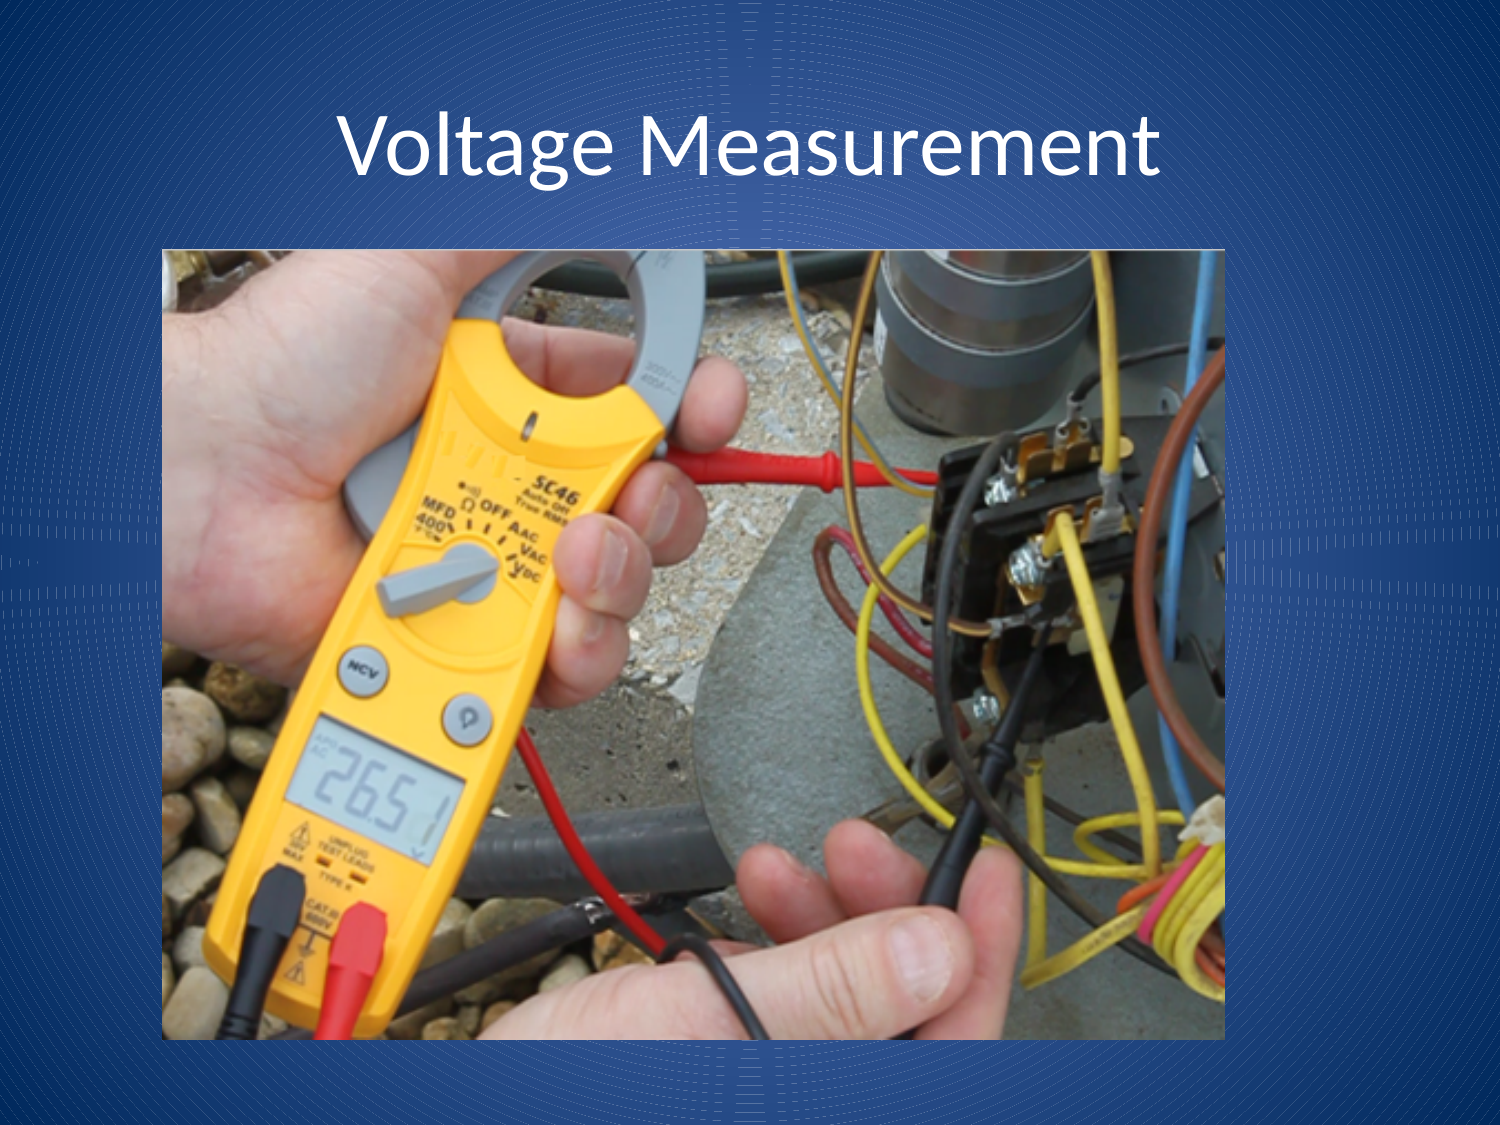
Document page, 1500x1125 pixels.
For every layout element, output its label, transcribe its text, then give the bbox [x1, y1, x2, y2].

title Voltage Measurement [75, 45, 1425, 233]
picture [162, 249, 1226, 1041]
